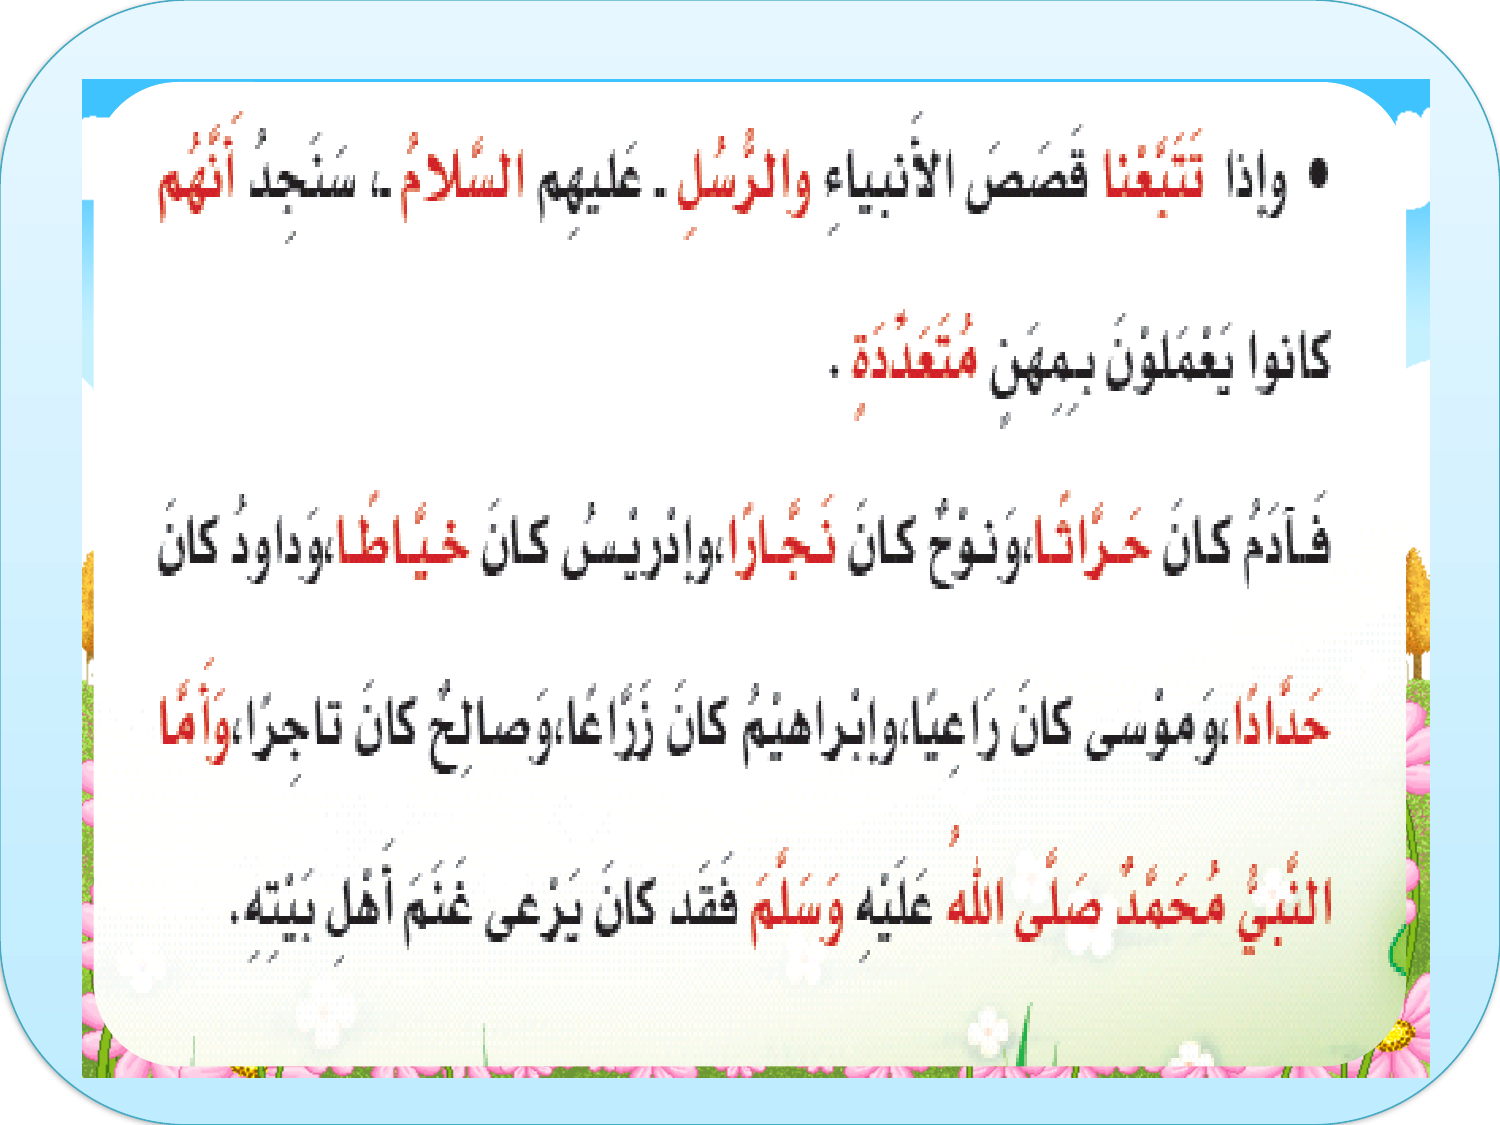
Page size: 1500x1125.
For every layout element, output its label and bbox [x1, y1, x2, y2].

text_box [0, 0, 1500, 1125]
picture [81, 79, 1430, 1079]
